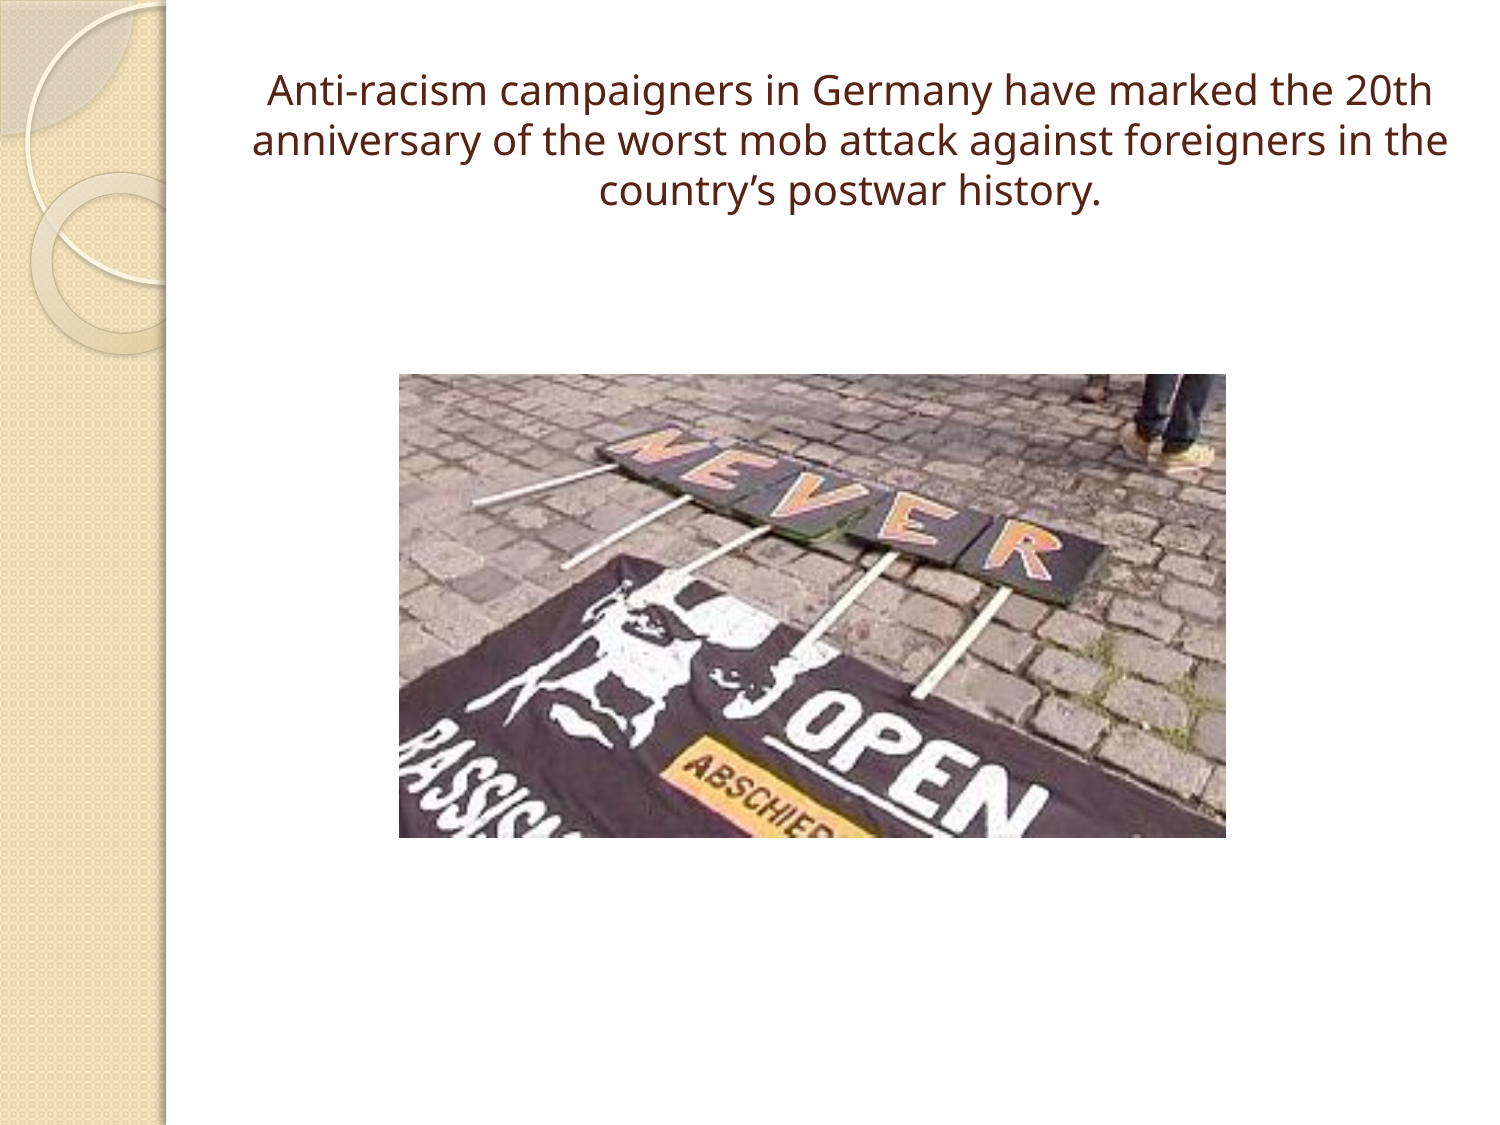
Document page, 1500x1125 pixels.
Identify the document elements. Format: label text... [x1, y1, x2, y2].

title Anti-racism campaigners in Germany have marked the 20th anniversary of the worst mob attack against foreigners in the country’s postwar history. [235, 45, 1466, 233]
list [399, 374, 1227, 838]
